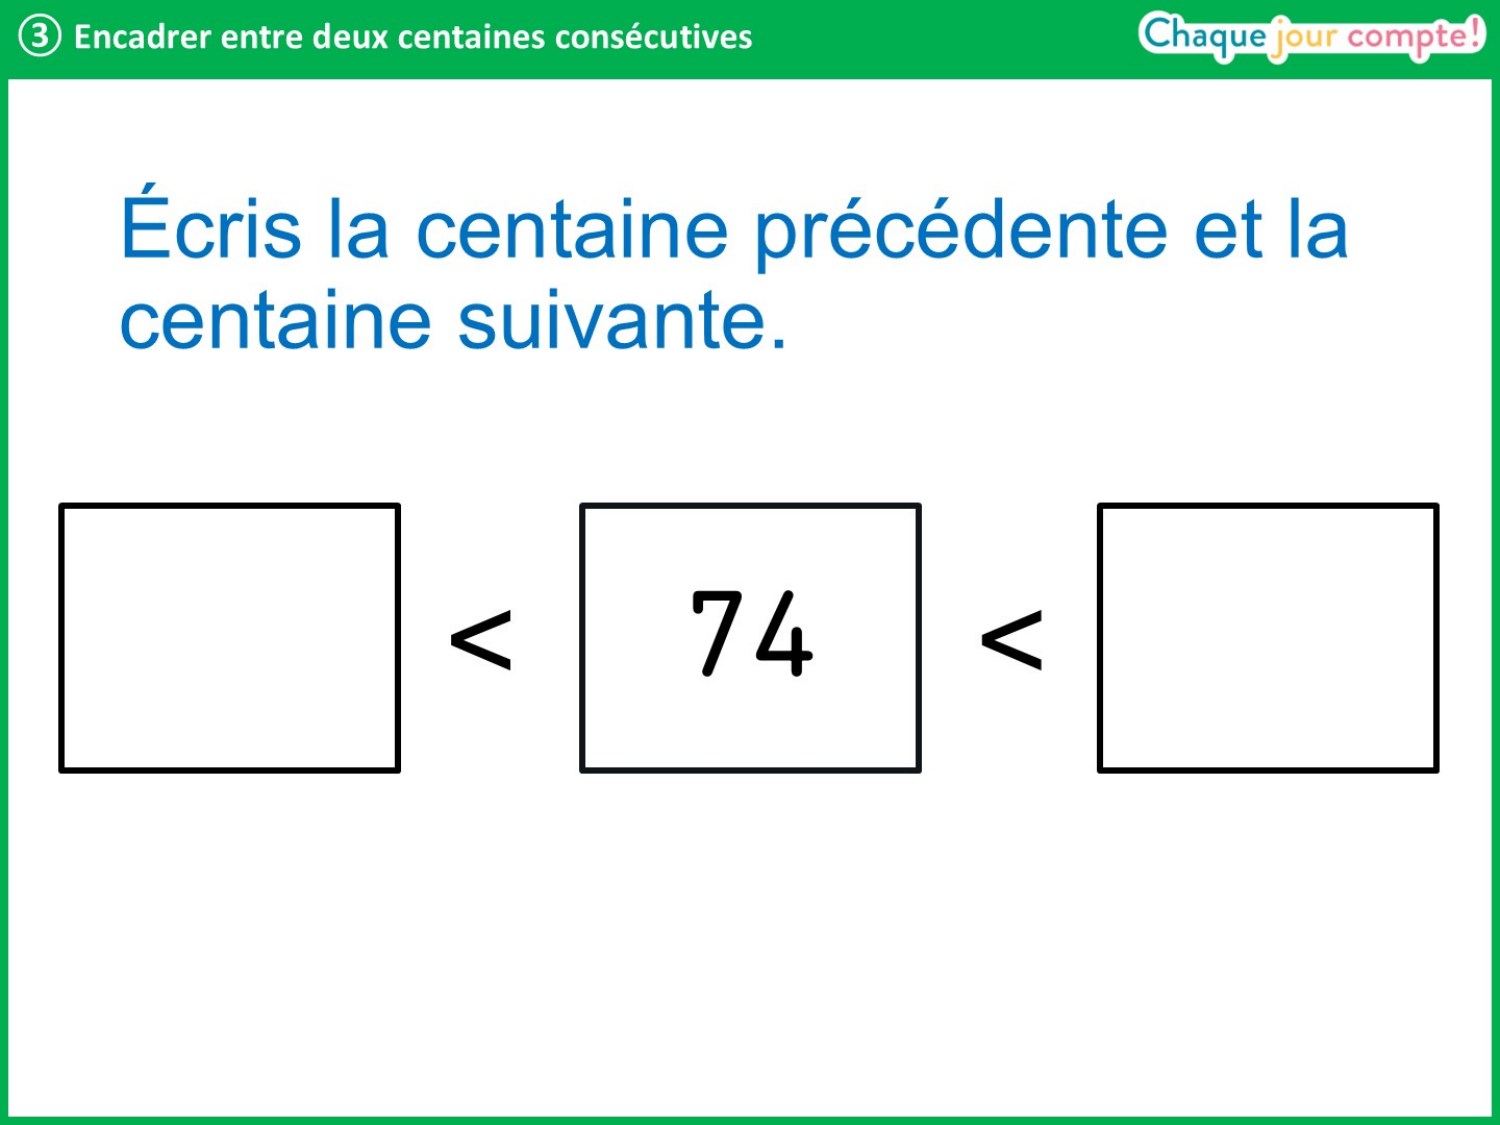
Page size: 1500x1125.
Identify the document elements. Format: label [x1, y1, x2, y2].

list [0, 0, 1500, 1125]
